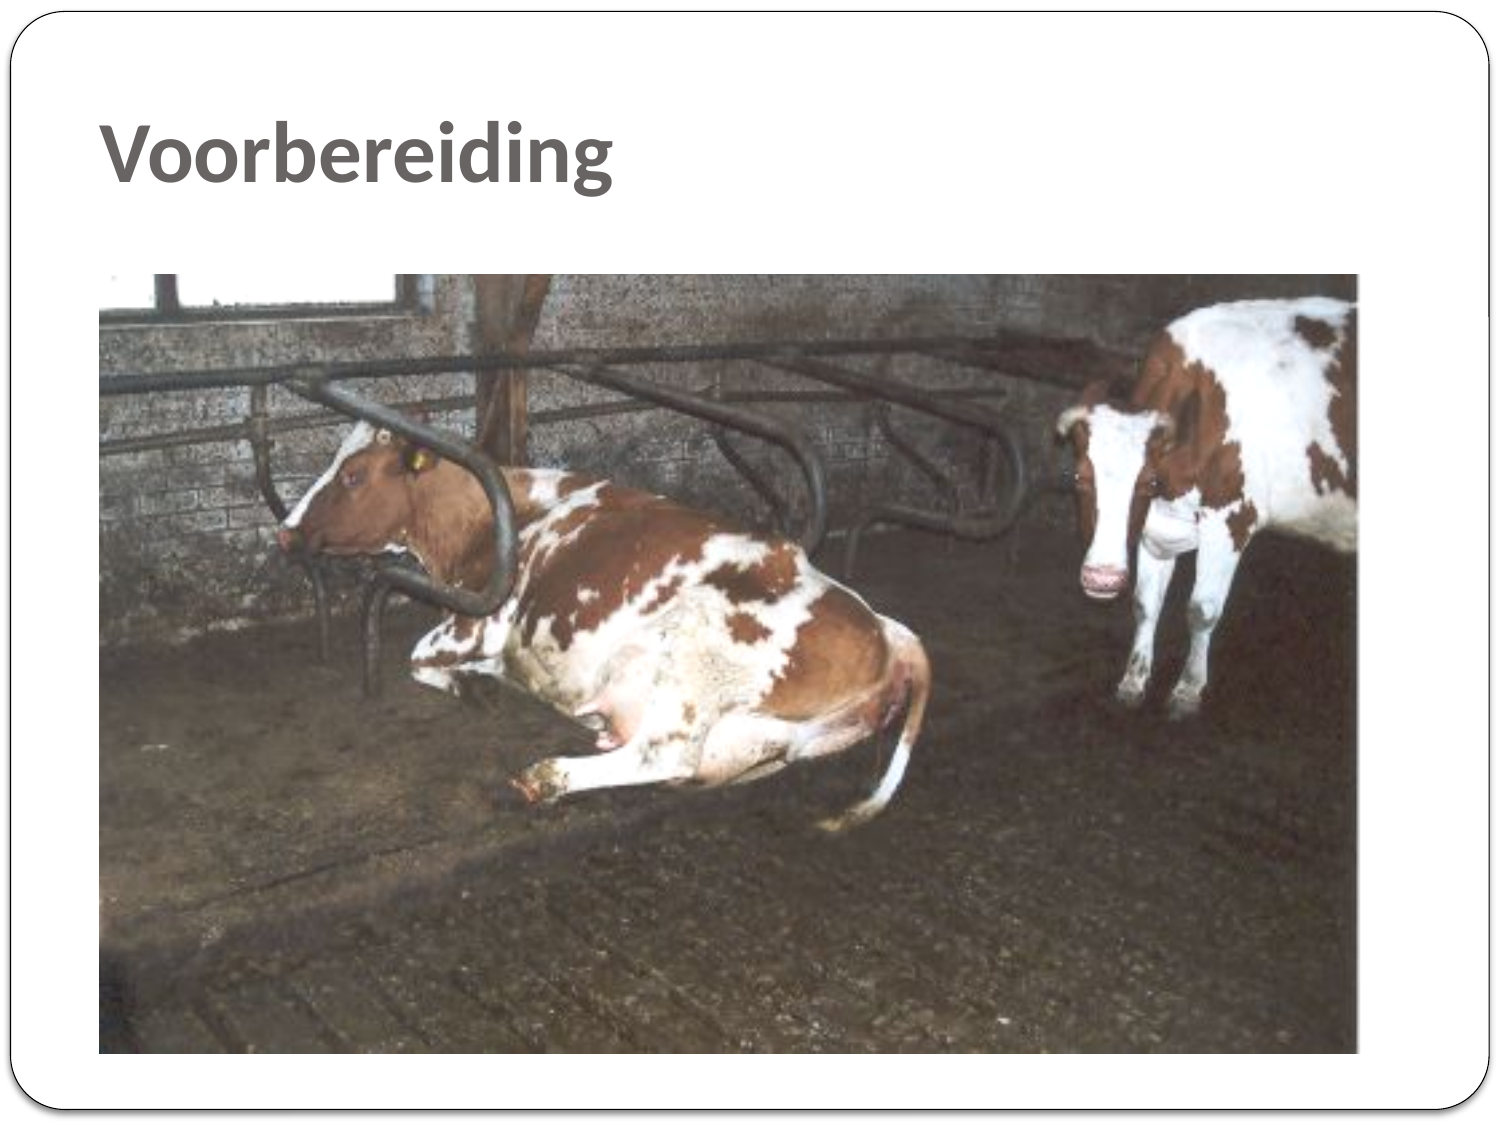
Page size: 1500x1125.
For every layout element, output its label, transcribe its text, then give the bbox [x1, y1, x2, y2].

picture [99, 274, 1363, 1054]
title Voorbereiding [84, 87, 1496, 216]
